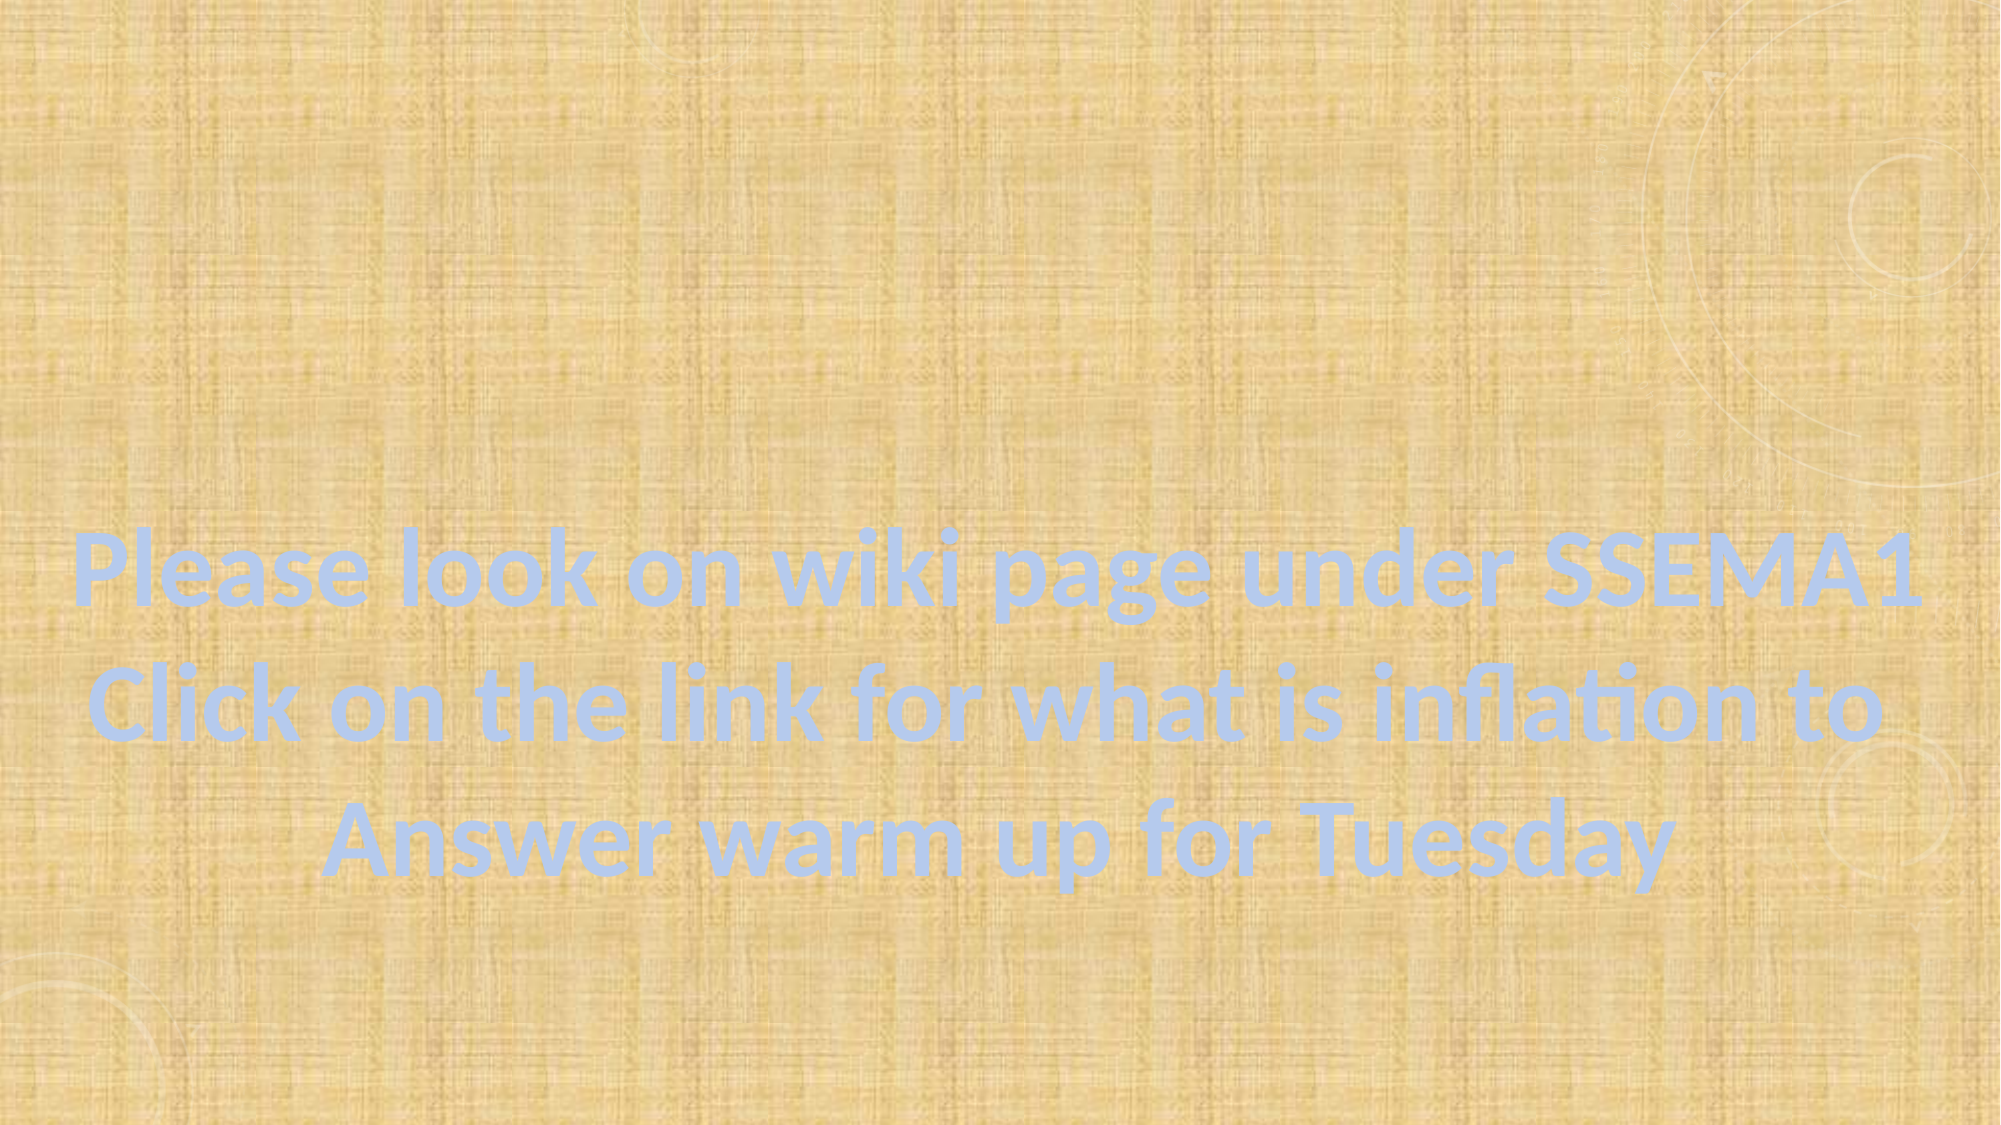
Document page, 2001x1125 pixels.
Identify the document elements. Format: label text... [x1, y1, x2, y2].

text_box Please look on wiki page under SSEMA1 Click on the link for what is inflation to Answer warm up for Tuesday [55, 486, 1945, 907]
picture [0, 0, 2001, 1125]
